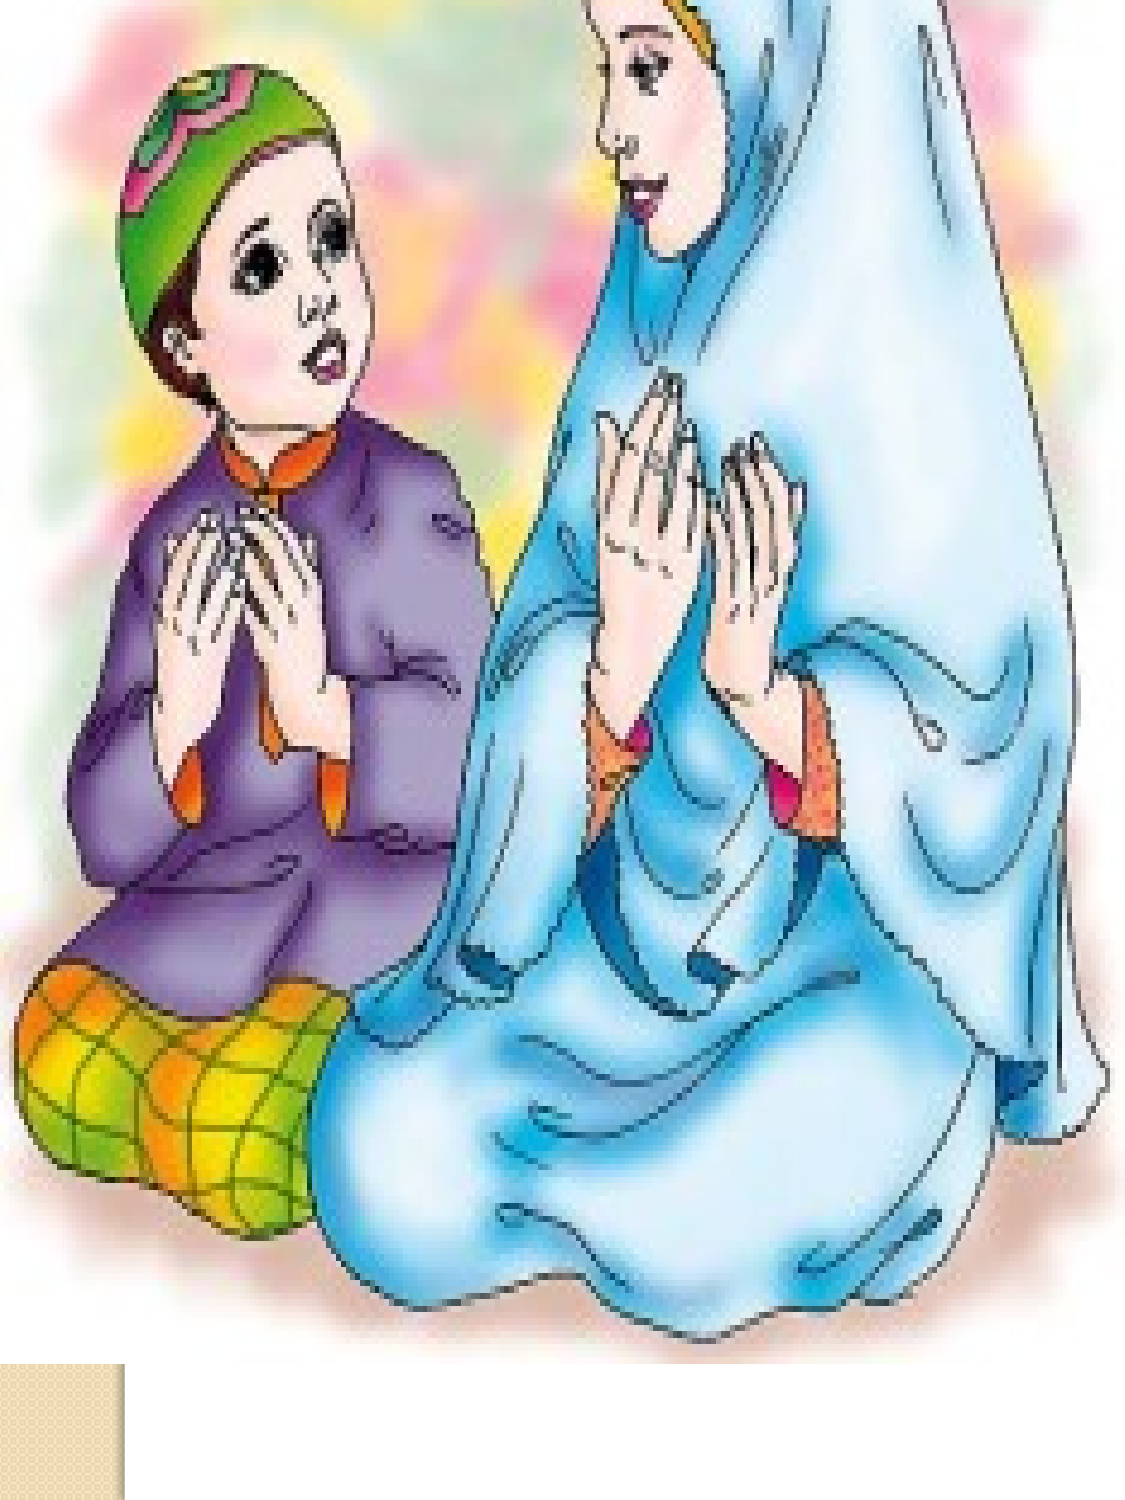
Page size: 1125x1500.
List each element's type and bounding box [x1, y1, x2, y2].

list [0, 0, 1125, 1365]
